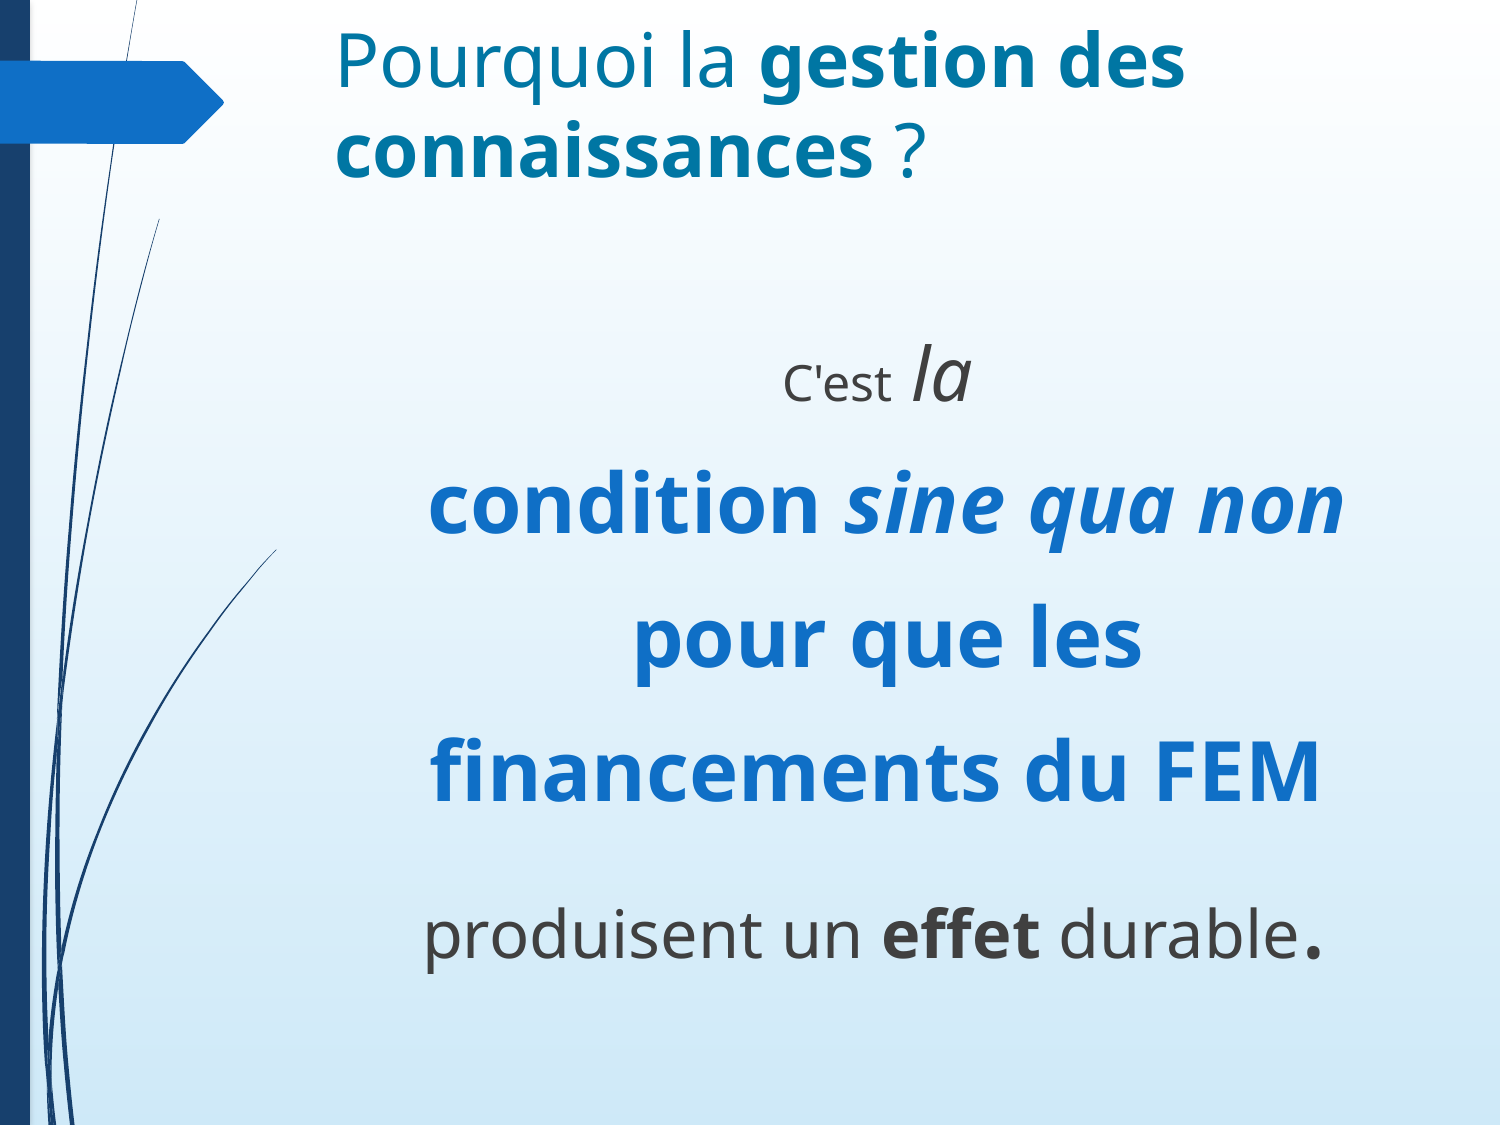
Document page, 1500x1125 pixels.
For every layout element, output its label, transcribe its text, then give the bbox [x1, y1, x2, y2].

title Pourquoi la gestion des connaissances ? [319, 4, 1400, 215]
list C'est la condition sine qua non pour que les financements du FEM produisent un effet durable. [331, 288, 1445, 1035]
